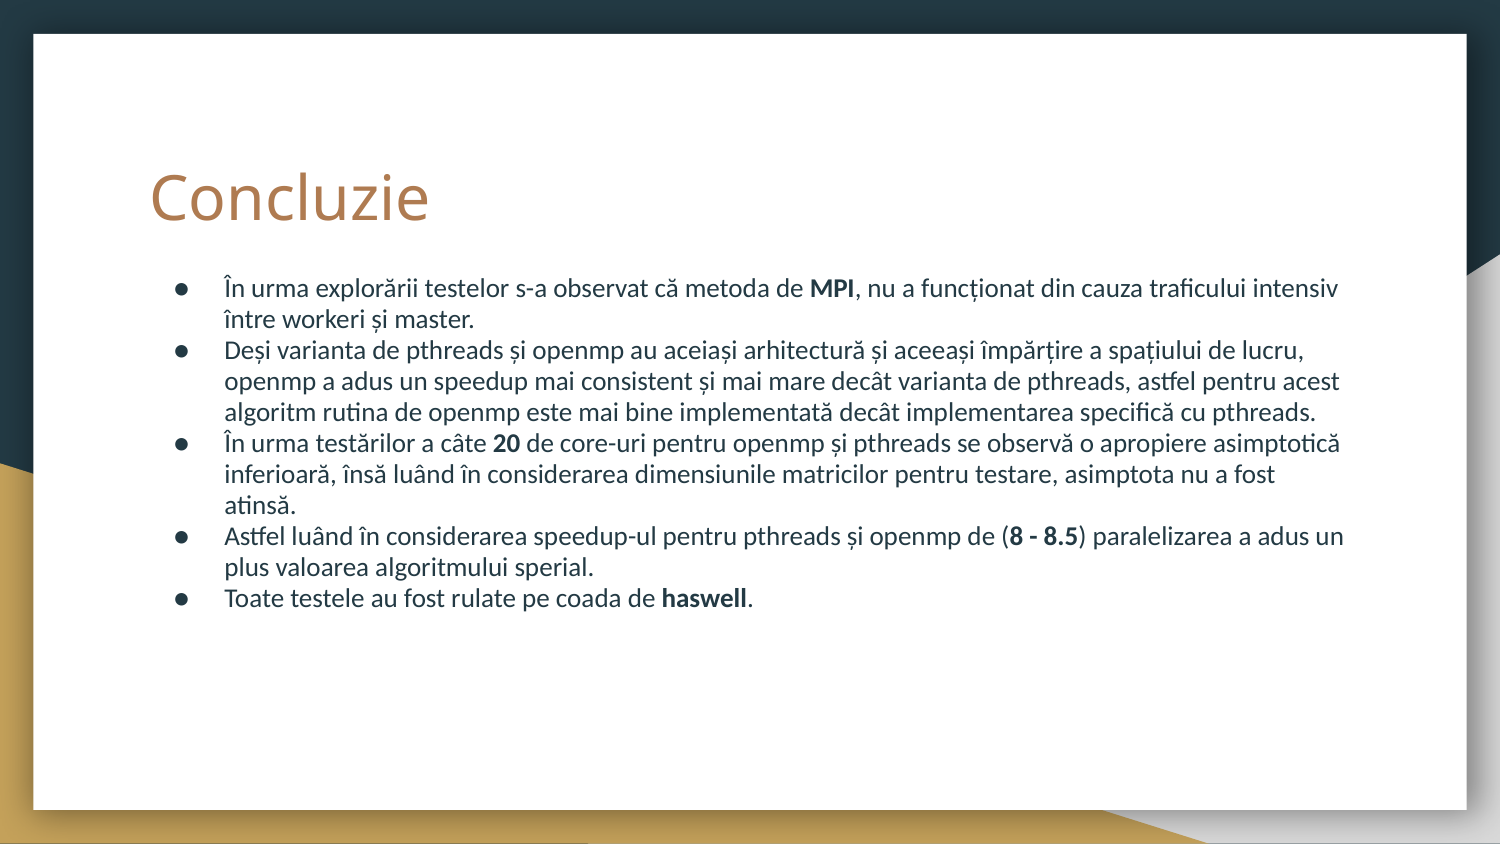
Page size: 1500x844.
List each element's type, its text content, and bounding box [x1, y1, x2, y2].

title Concluzie [134, 138, 1366, 257]
list În urma explorării testelor s-a observat că metoda de MPI, nu a funcționat din cauza traficului intensiv între workeri și master. Deși varianta de pthreads și openmp au aceiași arhitectură și aceeași împărțire a spațiului de lucru, openmp a adus un speedup mai consistent și mai mare decât varianta de pthreads, astfel pentru acest algoritm rutina de openmp este mai bine implementată decât implementarea specifică cu pthreads. În urma testărilor a câte 20 de core-uri pentru openmp și pthreads se observă o apropiere asimptotică inferioară, însă luând în considerarea dimensiunile matricilor pentru testare, asimptota nu a fost atinsă. Astfel luând în considerarea speedup-ul pentru pthreads și openmp de (8 - 8.5) paralelizarea a adus un plus valoarea algoritmului sperial. Toate testele au fost rulate pe coada de haswell. [134, 257, 1366, 745]
